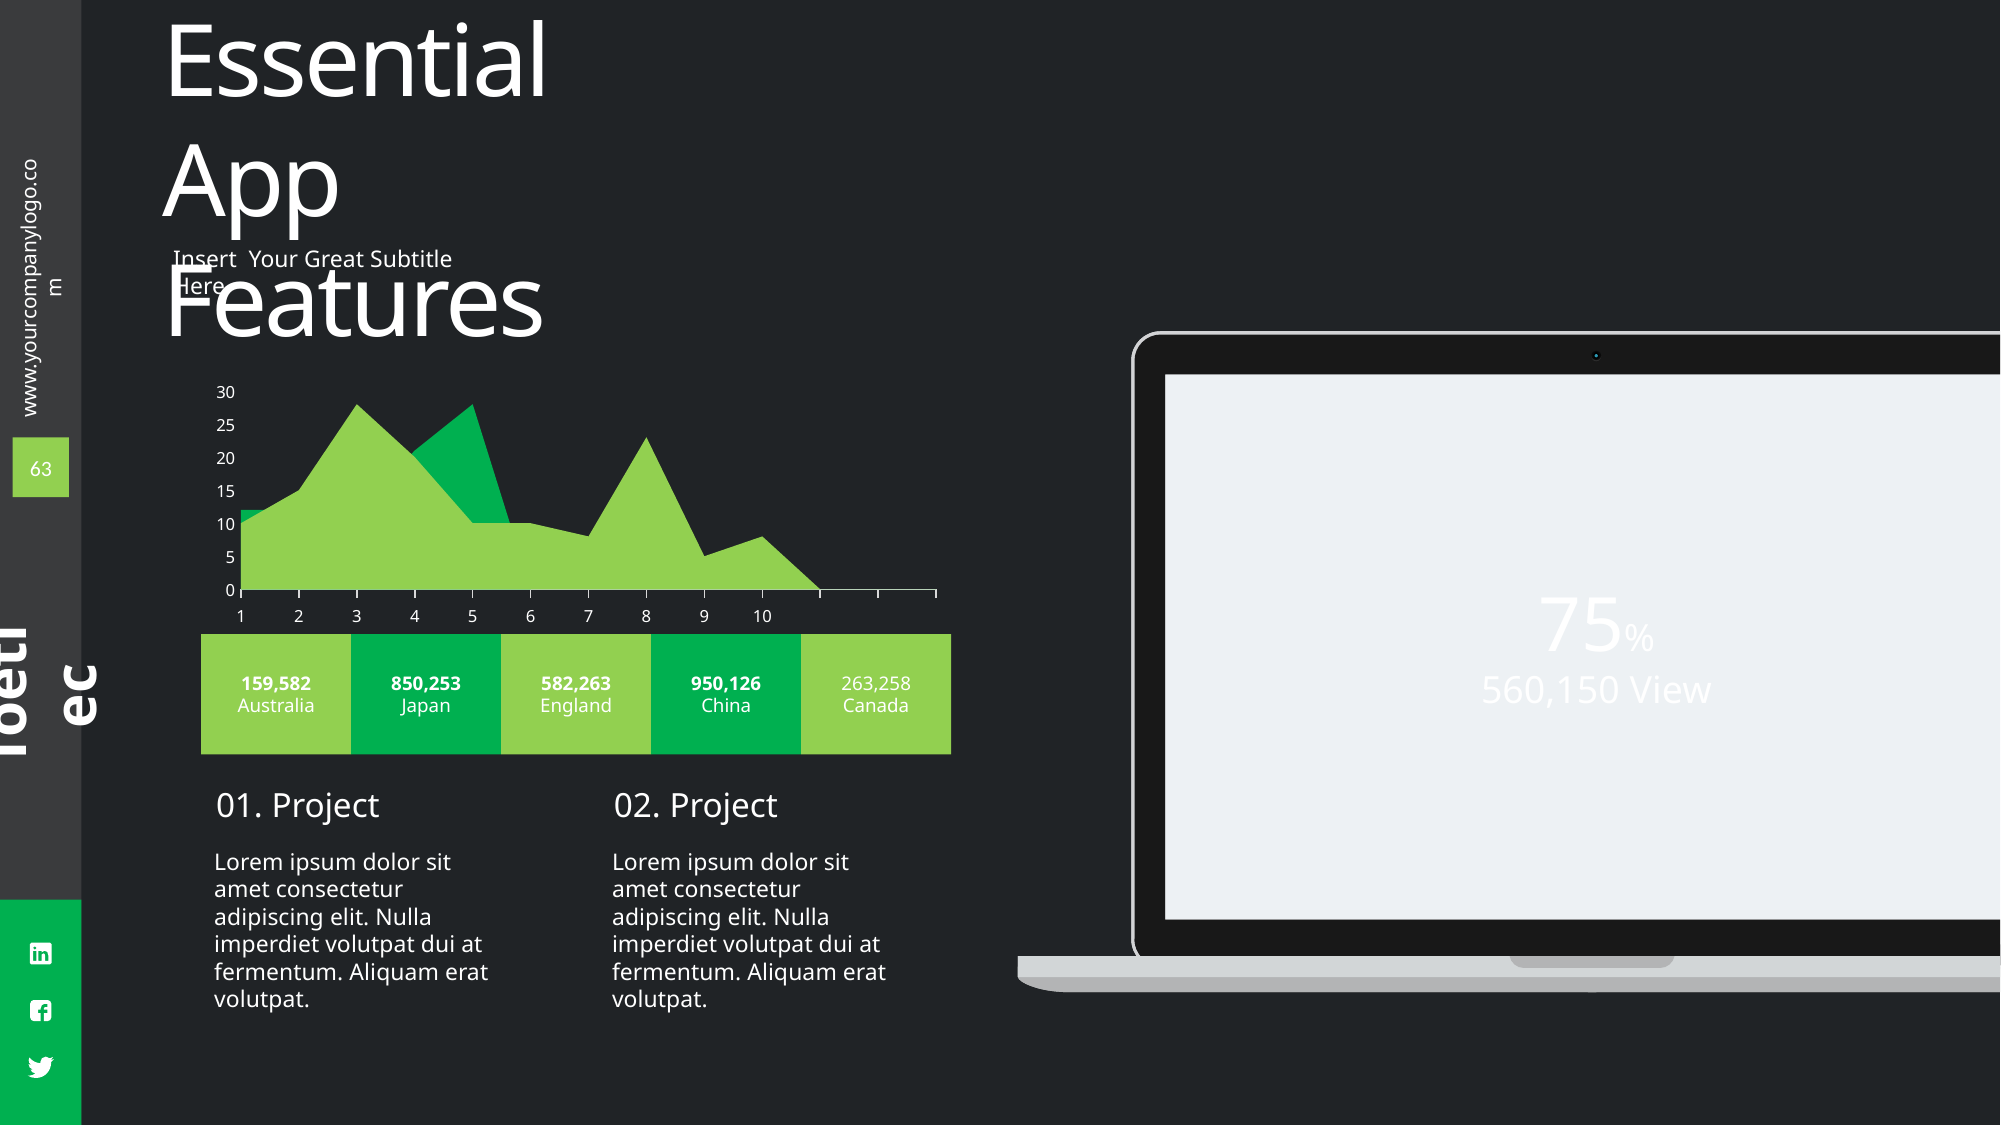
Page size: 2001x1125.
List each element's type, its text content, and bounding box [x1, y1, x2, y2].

text_box 850,253 Japan [350, 633, 500, 755]
chart [201, 374, 952, 633]
text_box 02. Project [598, 755, 821, 840]
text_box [1017, 331, 2000, 993]
text_box 159,582 Australia [200, 633, 350, 755]
text_box 263,258 Canada [800, 633, 952, 755]
text_box 01. Project [201, 755, 423, 840]
picture [1160, 365, 2000, 924]
text_box 582,263 England [500, 633, 650, 755]
text_box 950,126 China [650, 633, 800, 755]
text_box Lorem ipsum dolor sit amet consectetur adipiscing elit. Nulla imperdiet volutpat dui at fermentum. Aliquam erat volutpat. [597, 840, 910, 1020]
slide_number 63 [12, 437, 69, 498]
text_box Essential App Features [147, 116, 677, 236]
text_box Lorem ipsum dolor sit amet consectetur adipiscing elit. Nulla imperdiet volutpat dui at fermentum. Aliquam erat volutpat. [199, 840, 512, 1020]
text_box Insert Your Great Subtitle Here [158, 237, 512, 307]
